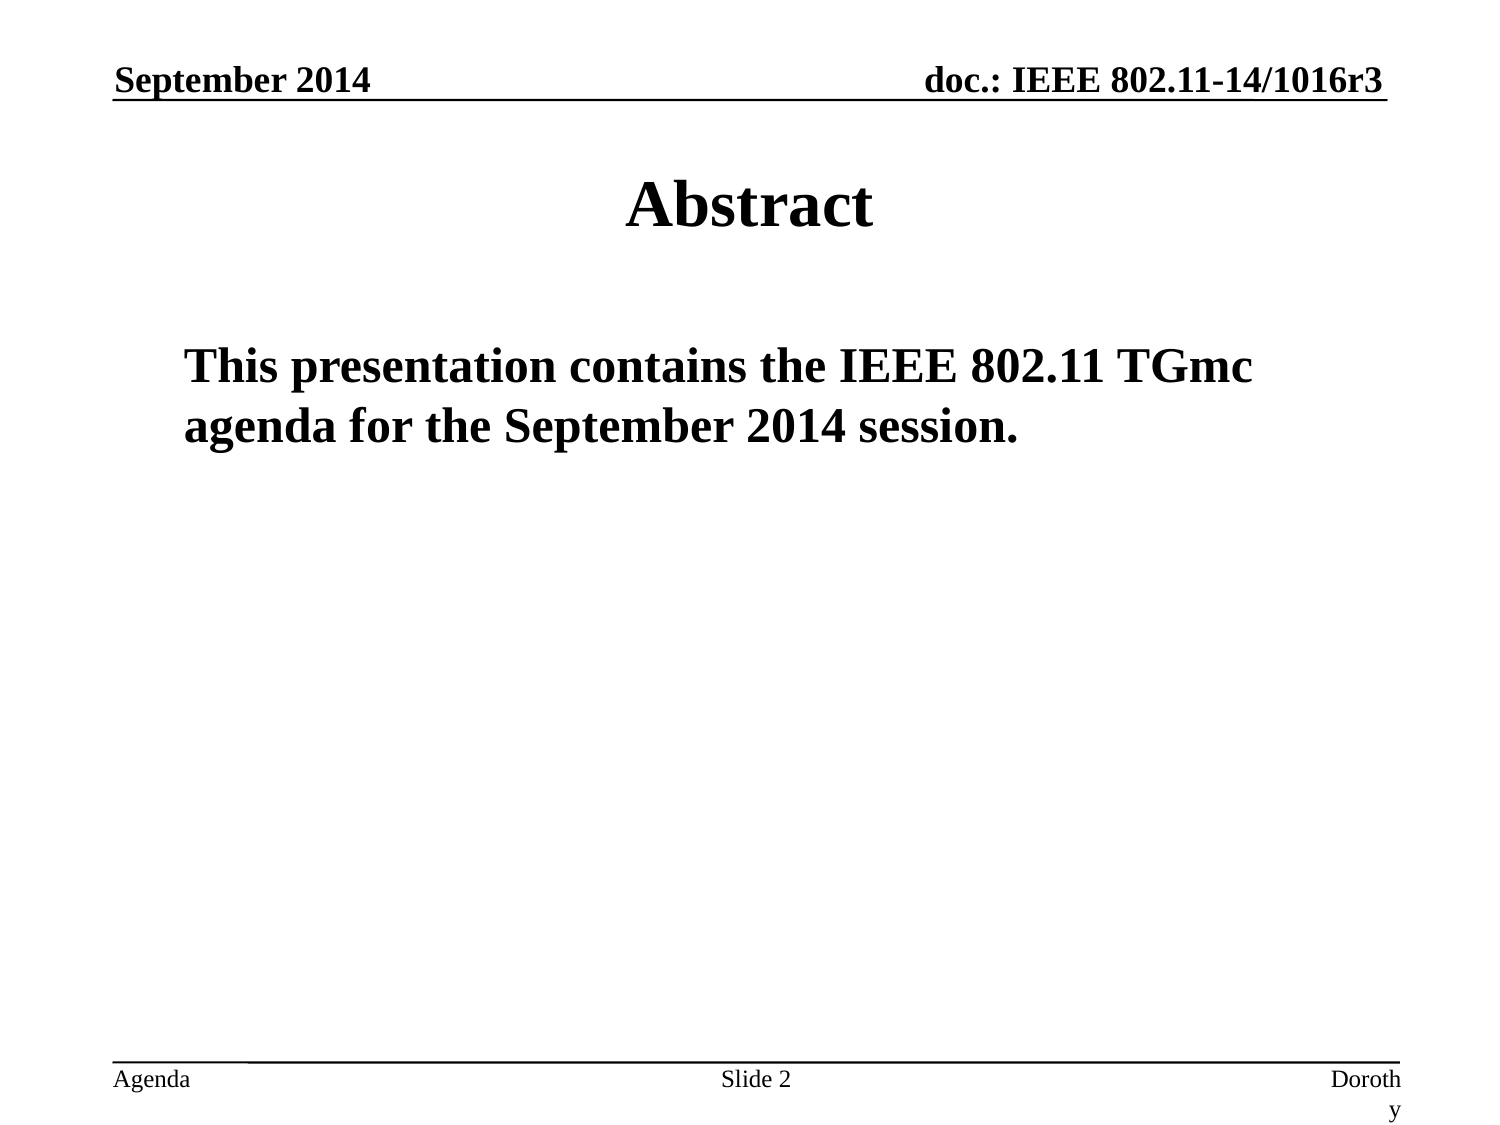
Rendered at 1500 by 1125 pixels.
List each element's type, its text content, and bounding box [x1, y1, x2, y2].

slide_number Slide 2 [712, 1062, 800, 1093]
list This presentation contains the IEEE 802.11 TGmc agenda for the September 2014 session. [112, 324, 1388, 1000]
title Abstract [112, 112, 1388, 288]
footer Dorothy Stanley, Aruba Networks [1325, 1062, 1402, 1093]
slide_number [114, 54, 425, 100]
